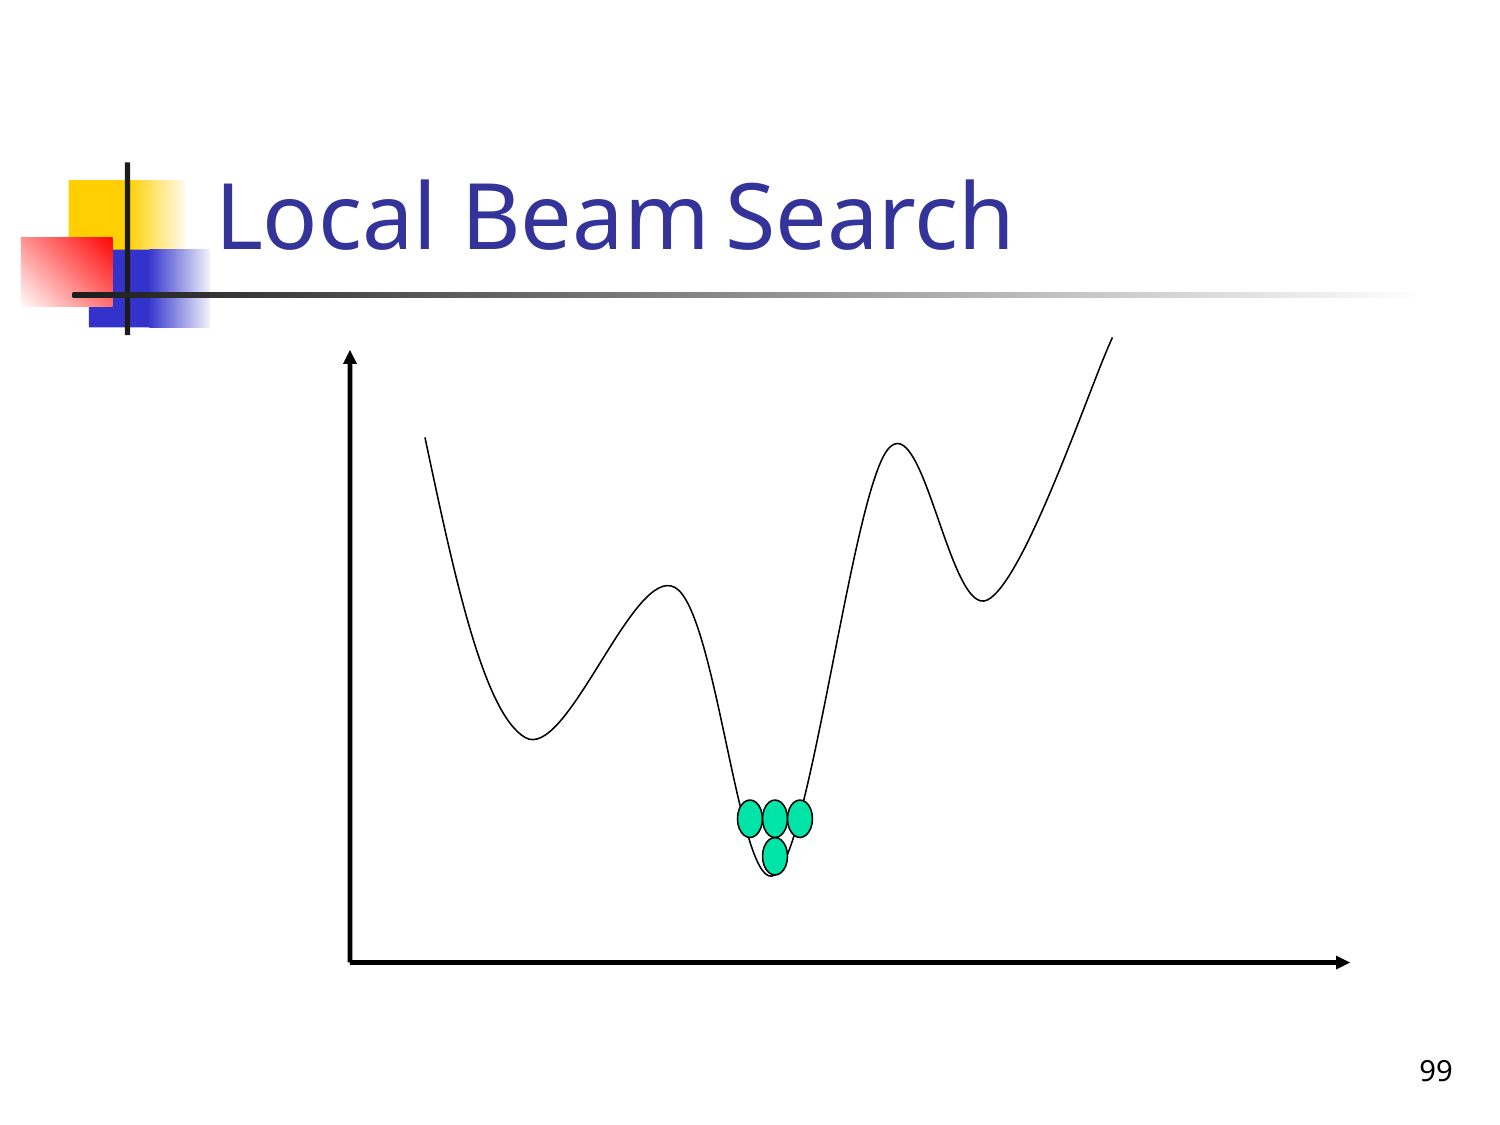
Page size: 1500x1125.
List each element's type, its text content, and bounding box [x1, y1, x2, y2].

text_box [349, 956, 1351, 969]
text_box [762, 800, 787, 838]
text_box [737, 800, 762, 838]
text_box [343, 349, 357, 962]
text_box [762, 838, 788, 876]
text_box [748, 824, 774, 877]
text_box [787, 800, 813, 838]
text_box [424, 337, 1113, 813]
slide_number 99 [1154, 1023, 1468, 1100]
text_box [778, 824, 794, 854]
title Local Beam Search [199, 140, 1479, 276]
